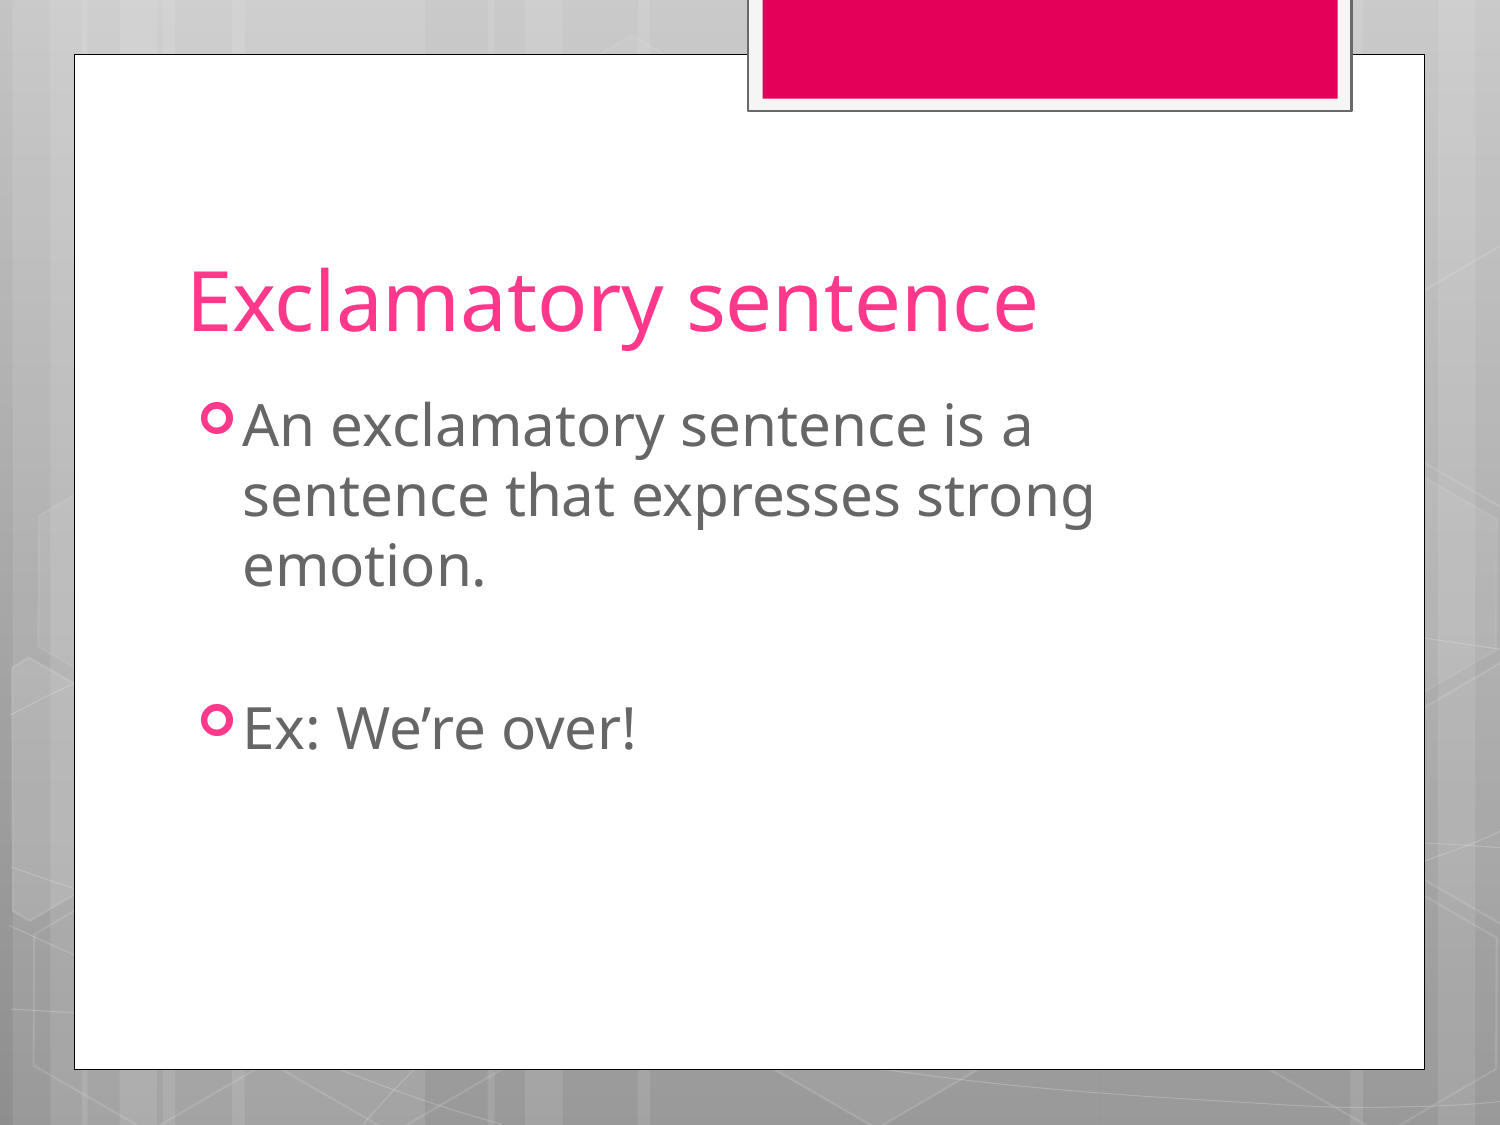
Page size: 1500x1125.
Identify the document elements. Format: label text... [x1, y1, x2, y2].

list An exclamatory sentence is a sentence that expresses strong emotion. Ex: We’re over! [171, 381, 1283, 957]
title Exclamatory sentence [171, 168, 1324, 357]
